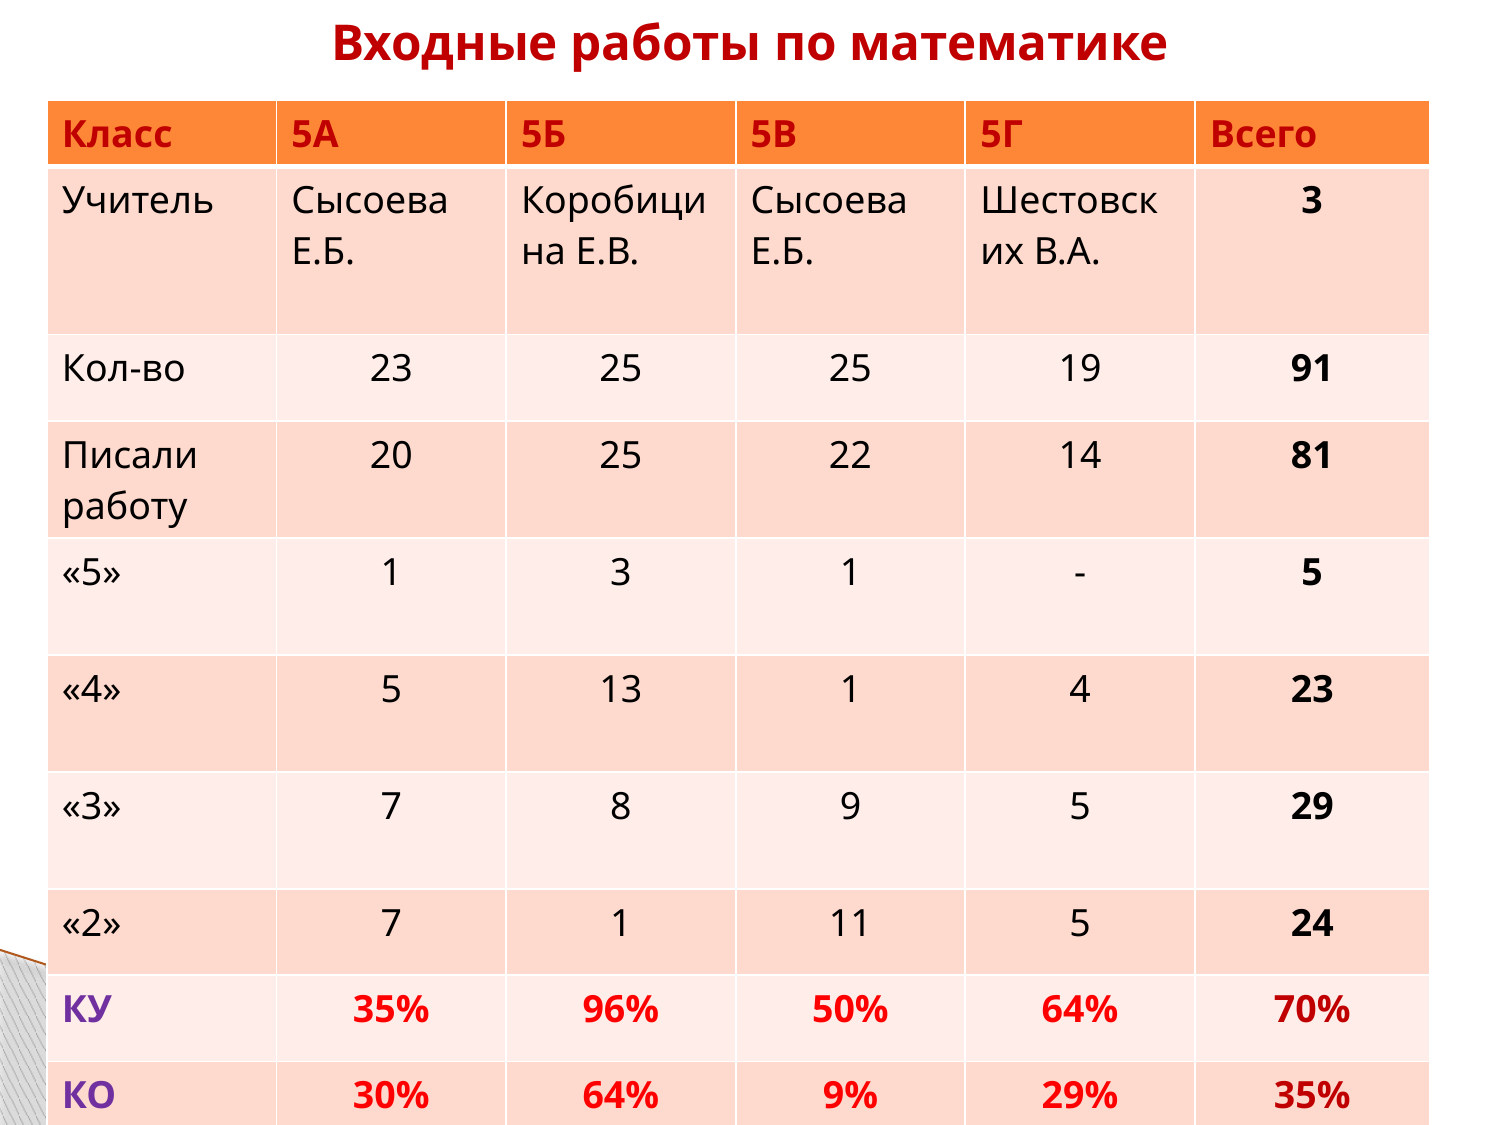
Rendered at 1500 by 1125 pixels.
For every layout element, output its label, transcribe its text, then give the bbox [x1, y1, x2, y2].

title Входные работы по математике [75, 0, 1425, 82]
table_cell 1 [277, 539, 505, 654]
table_cell 23 [277, 335, 505, 420]
table_cell 64% [966, 976, 1194, 1061]
table_cell 70% [1196, 976, 1429, 1061]
table_cell - [966, 539, 1194, 654]
table_cell 13 [507, 656, 735, 771]
table_cell Сысоева Е.Б. [737, 169, 964, 334]
table_cell 5 [1196, 539, 1429, 654]
table_cell 19 [966, 335, 1194, 420]
table_cell Кол-во [48, 335, 276, 420]
table_cell 64% [507, 1062, 735, 1125]
table_cell 5 [966, 890, 1194, 974]
table_cell Учитель [48, 169, 276, 334]
table_cell 29% [966, 1062, 1194, 1125]
table_cell 96% [507, 976, 735, 1061]
table_cell 11 [737, 890, 964, 974]
table_cell 50% [737, 976, 964, 1061]
table_cell 25 [507, 335, 735, 420]
table_cell 8 [507, 773, 735, 888]
table_cell 23 [1196, 656, 1429, 771]
table_cell 25 [507, 422, 735, 537]
table_cell 29 [1196, 773, 1429, 888]
table_cell 35% [277, 976, 505, 1061]
table_cell 9% [737, 1062, 964, 1125]
table_header 5Г [966, 101, 1194, 164]
table_cell 1 [737, 656, 964, 771]
table_cell 5 [966, 773, 1194, 888]
table_cell КУ [48, 976, 276, 1061]
table_cell Писали работу [48, 422, 276, 537]
table_header Всего [1196, 101, 1429, 164]
table_cell 3 [1196, 169, 1429, 334]
table_cell 7 [277, 890, 505, 974]
table_cell Коробицина Е.В. [507, 169, 735, 334]
table_cell 4 [966, 656, 1194, 771]
table_cell 9 [737, 773, 964, 888]
table_cell Шестовских В.А. [966, 169, 1194, 334]
table_cell «3» [48, 773, 276, 888]
table_header 5А [277, 101, 505, 164]
table_cell Сысоева Е.Б. [277, 169, 505, 334]
table_cell 1 [737, 539, 964, 654]
table_cell 24 [1196, 890, 1429, 974]
table_cell 30% [277, 1062, 505, 1125]
table_cell 7 [277, 773, 505, 888]
table_cell КО [48, 1062, 276, 1125]
table_cell «4» [48, 656, 276, 771]
table_cell 81 [1196, 422, 1429, 537]
table_cell 25 [737, 335, 964, 420]
table_cell 35% [1196, 1062, 1429, 1125]
table_cell 91 [1196, 335, 1429, 420]
table_cell 1 [507, 890, 735, 974]
table_header Класс [48, 101, 276, 164]
table_header 5Б [507, 101, 735, 164]
table_cell 14 [966, 422, 1194, 537]
table_header 5В [737, 101, 964, 164]
table_cell 3 [507, 539, 735, 654]
table_cell «5» [48, 539, 276, 654]
table_cell «2» [48, 890, 276, 974]
table_cell 20 [277, 422, 505, 537]
table_cell 5 [277, 656, 505, 771]
table_cell 22 [737, 422, 964, 537]
